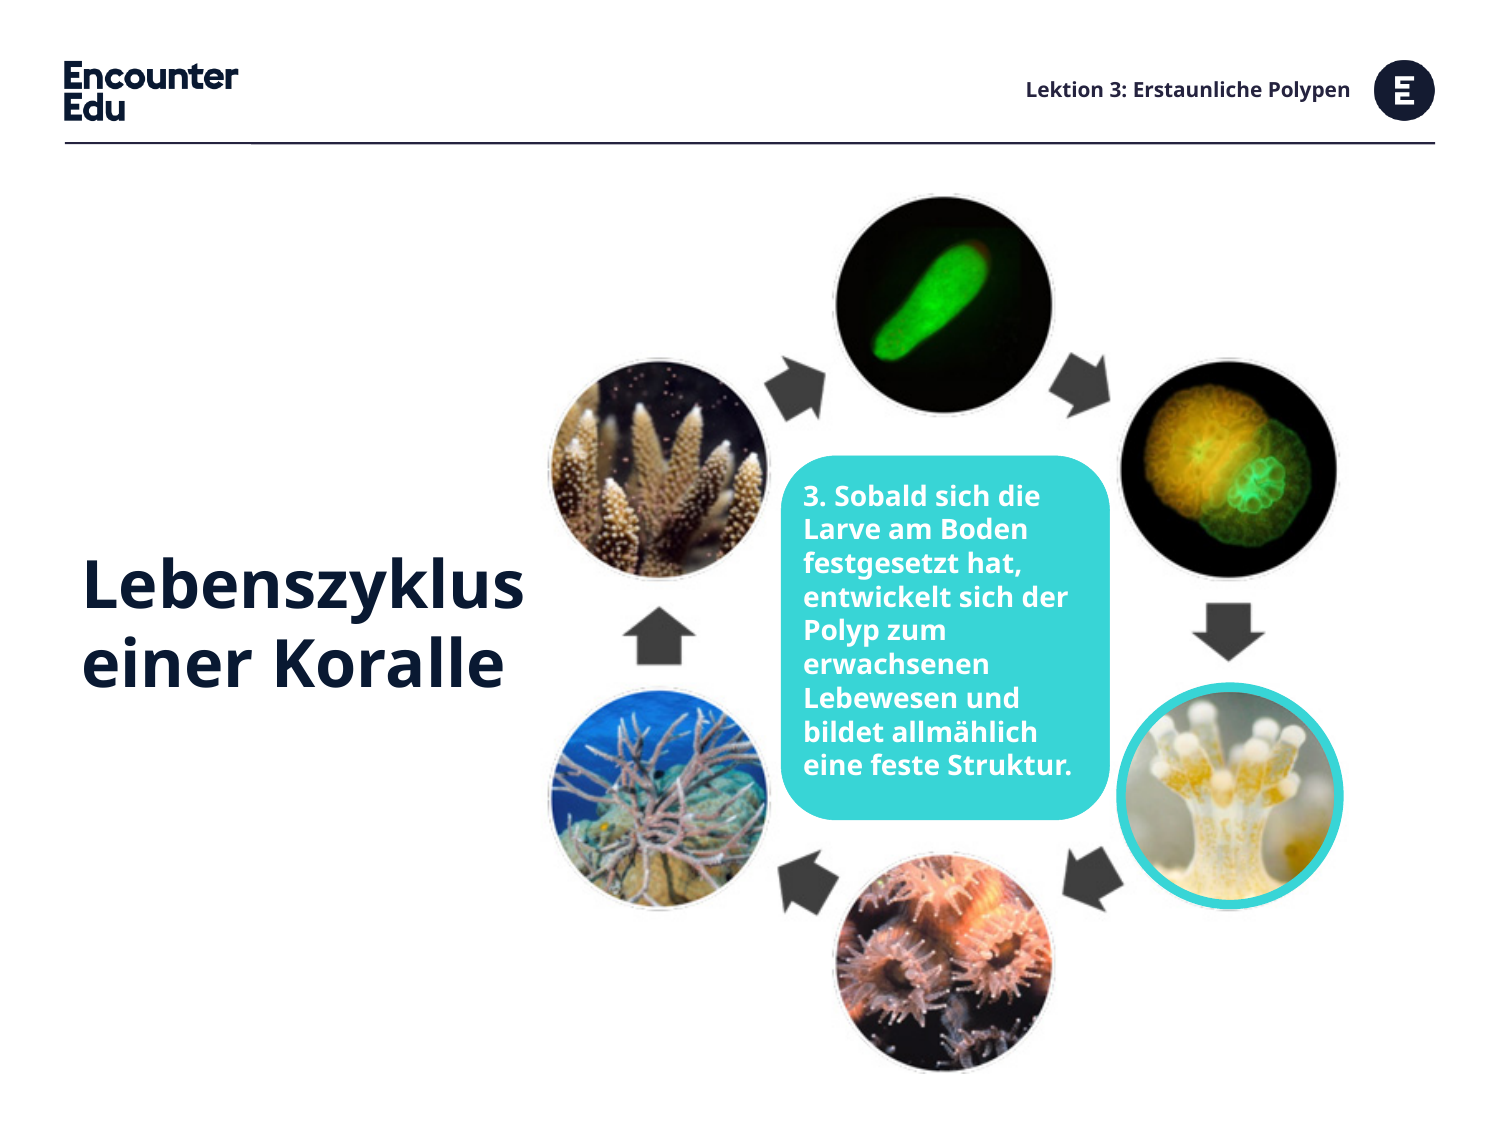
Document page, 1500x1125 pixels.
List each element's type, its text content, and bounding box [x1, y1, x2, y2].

picture [1372, 58, 1436, 122]
title Lektion 3: Erstaunliche Polypen [749, 67, 1359, 114]
text_box Lebenszyklus einer Koralle [73, 533, 408, 709]
picture [408, 192, 1477, 1075]
picture [60, 59, 243, 122]
